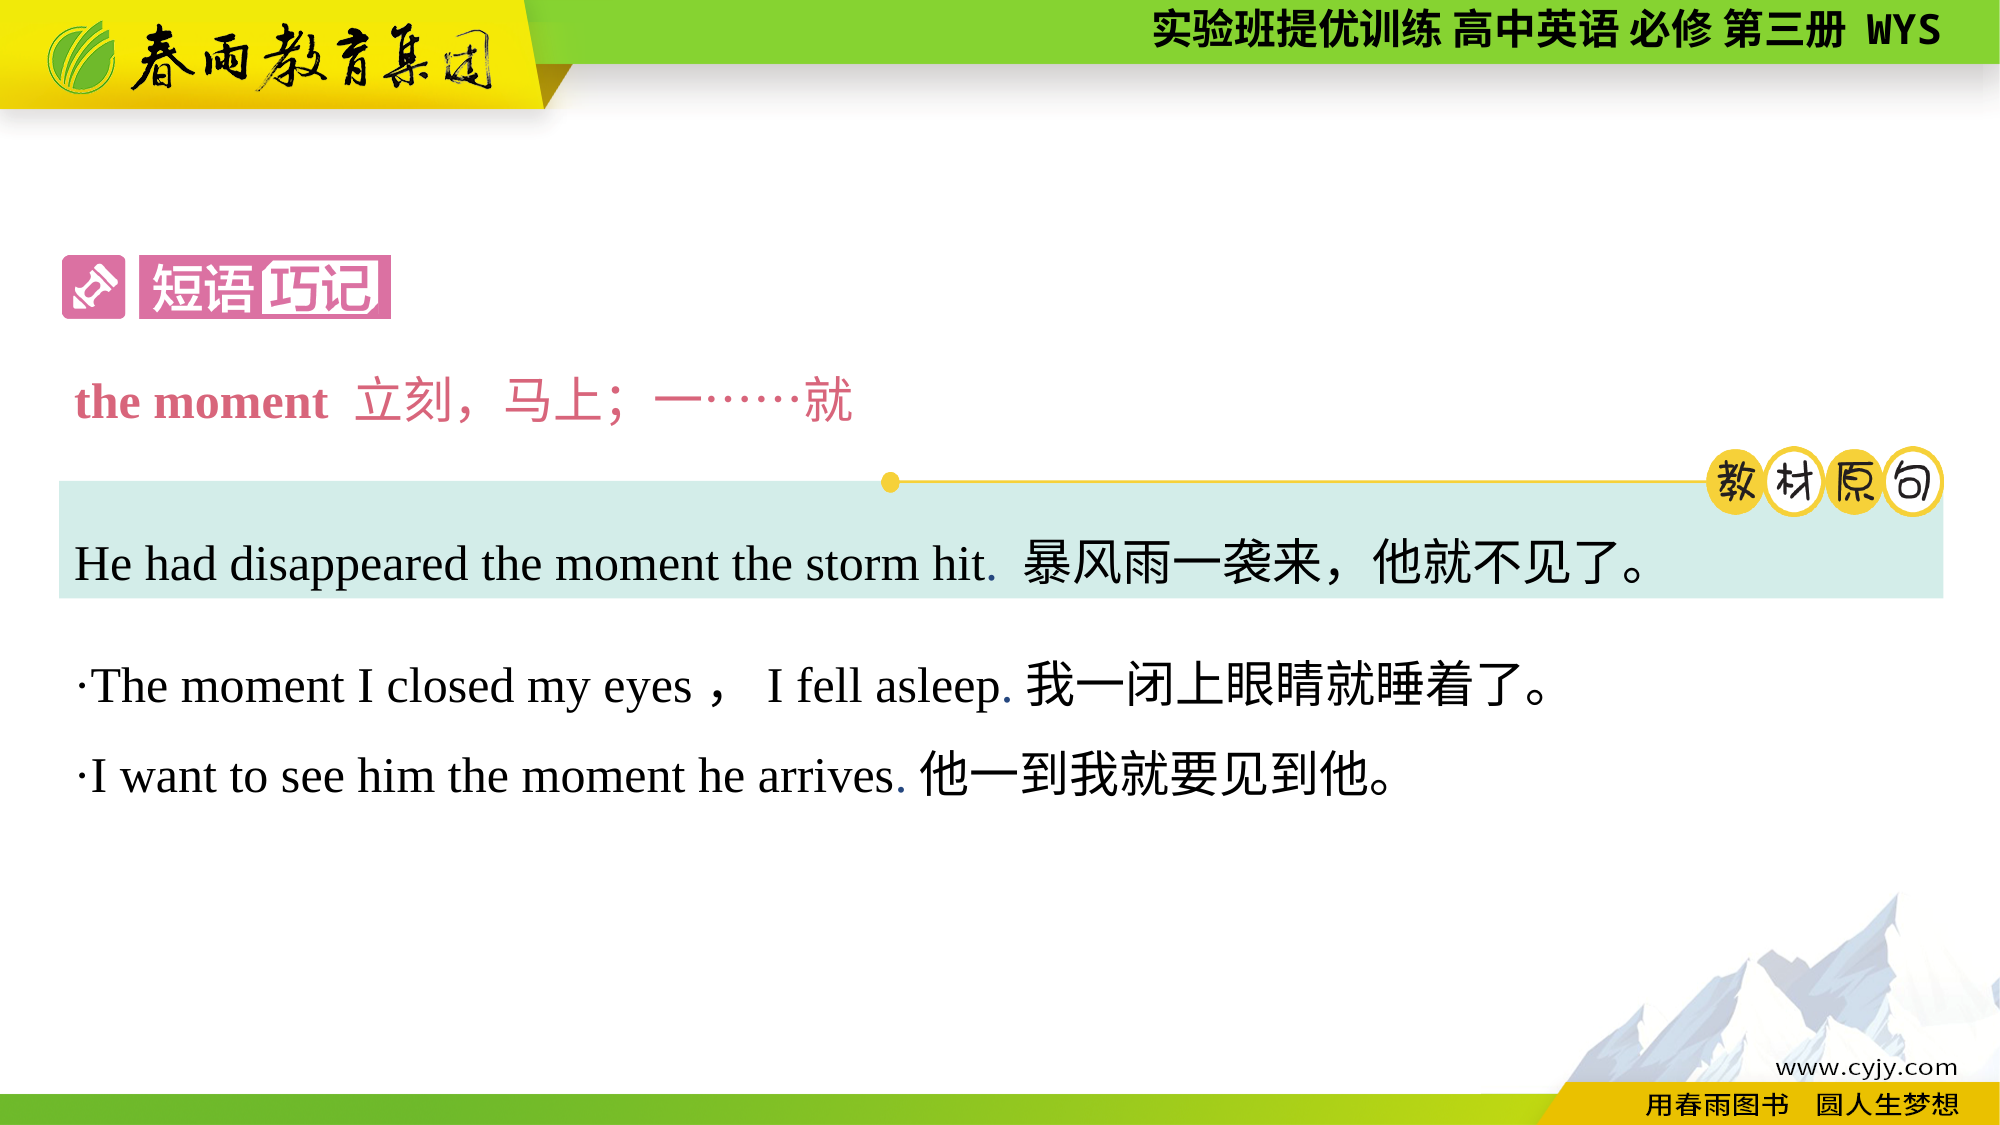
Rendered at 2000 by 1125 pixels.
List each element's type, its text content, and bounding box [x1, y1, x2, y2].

text_box ·The moment I closed my eyes，I fell asleep.我一闭上眼睛就睡着了。 ·I want to see him the moment he arrives.他一到我就要见到他。 [59, 614, 1944, 810]
picture [0, 0, 2000, 1125]
list the moment 立刻，马上；一……就 [59, 331, 1944, 427]
text_box He had disappeared the moment the storm hit. 暴风雨一袭来，他就不见了。 [59, 480, 1944, 599]
